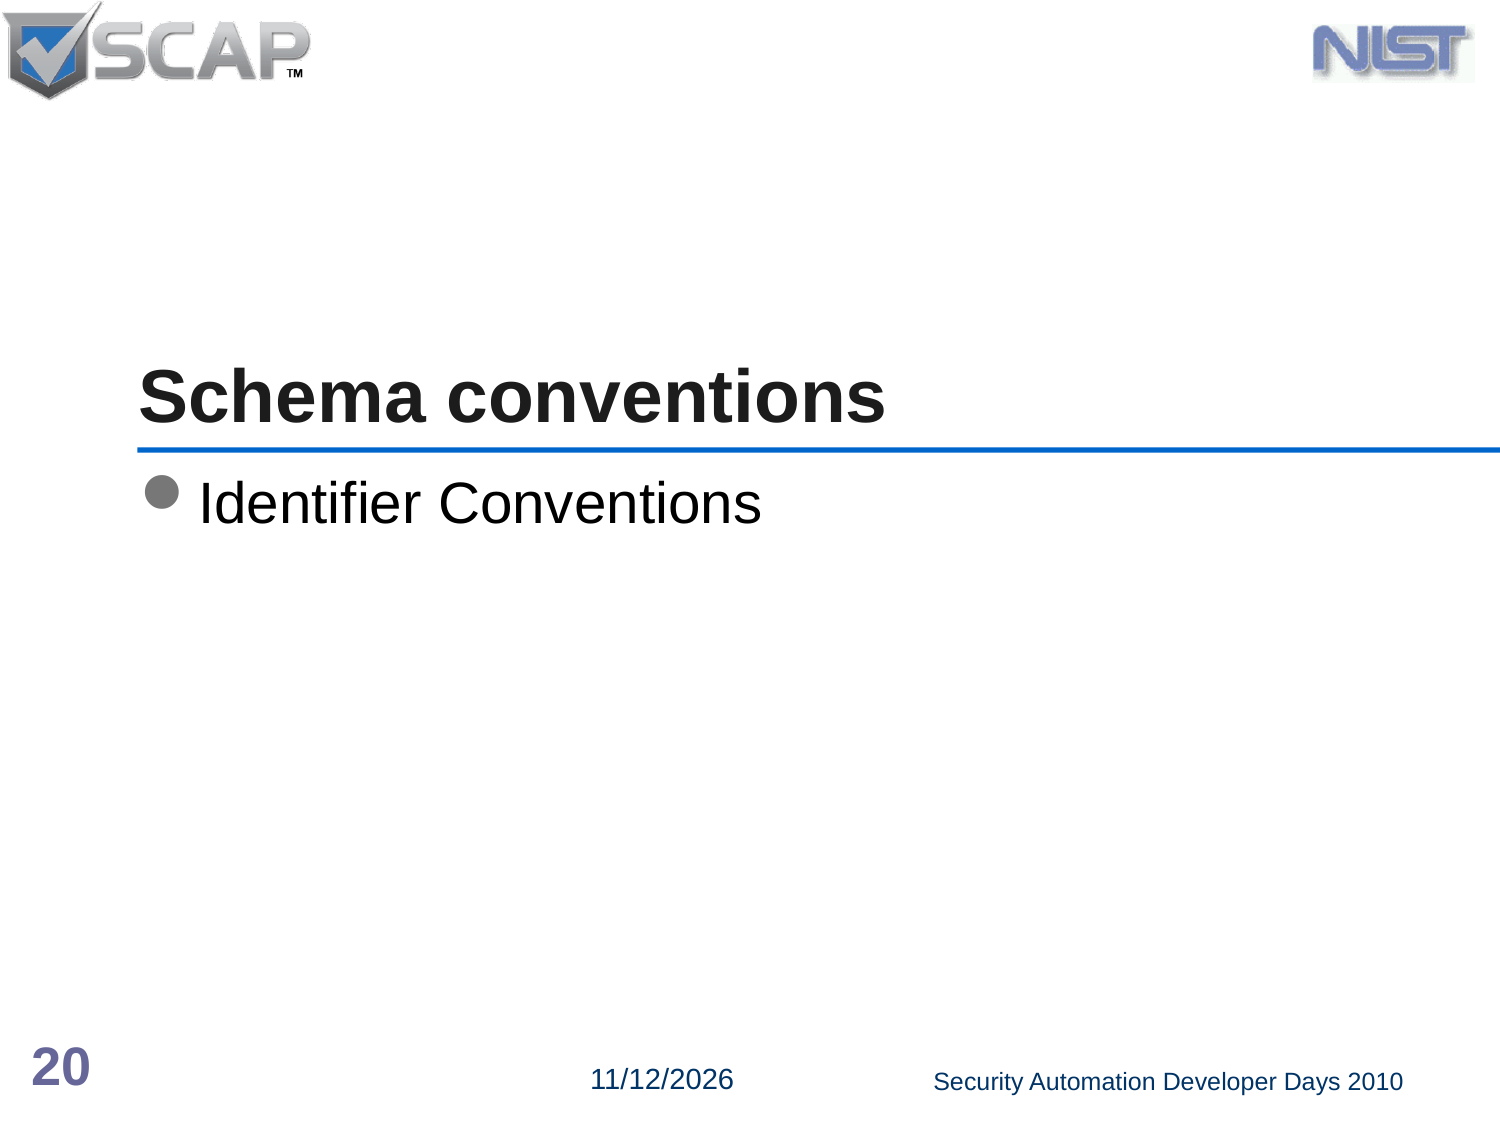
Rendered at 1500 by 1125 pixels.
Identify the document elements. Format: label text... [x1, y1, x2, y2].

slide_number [399, 1024, 750, 1104]
footer Security Automation Developer Days 2010 [912, 1024, 1426, 1104]
slide_number 20 [13, 1023, 111, 1105]
title Schema conventions [122, 222, 1399, 447]
picture [1312, 24, 1475, 83]
picture [0, 0, 313, 103]
list Identifier Conventions [124, 449, 1388, 976]
